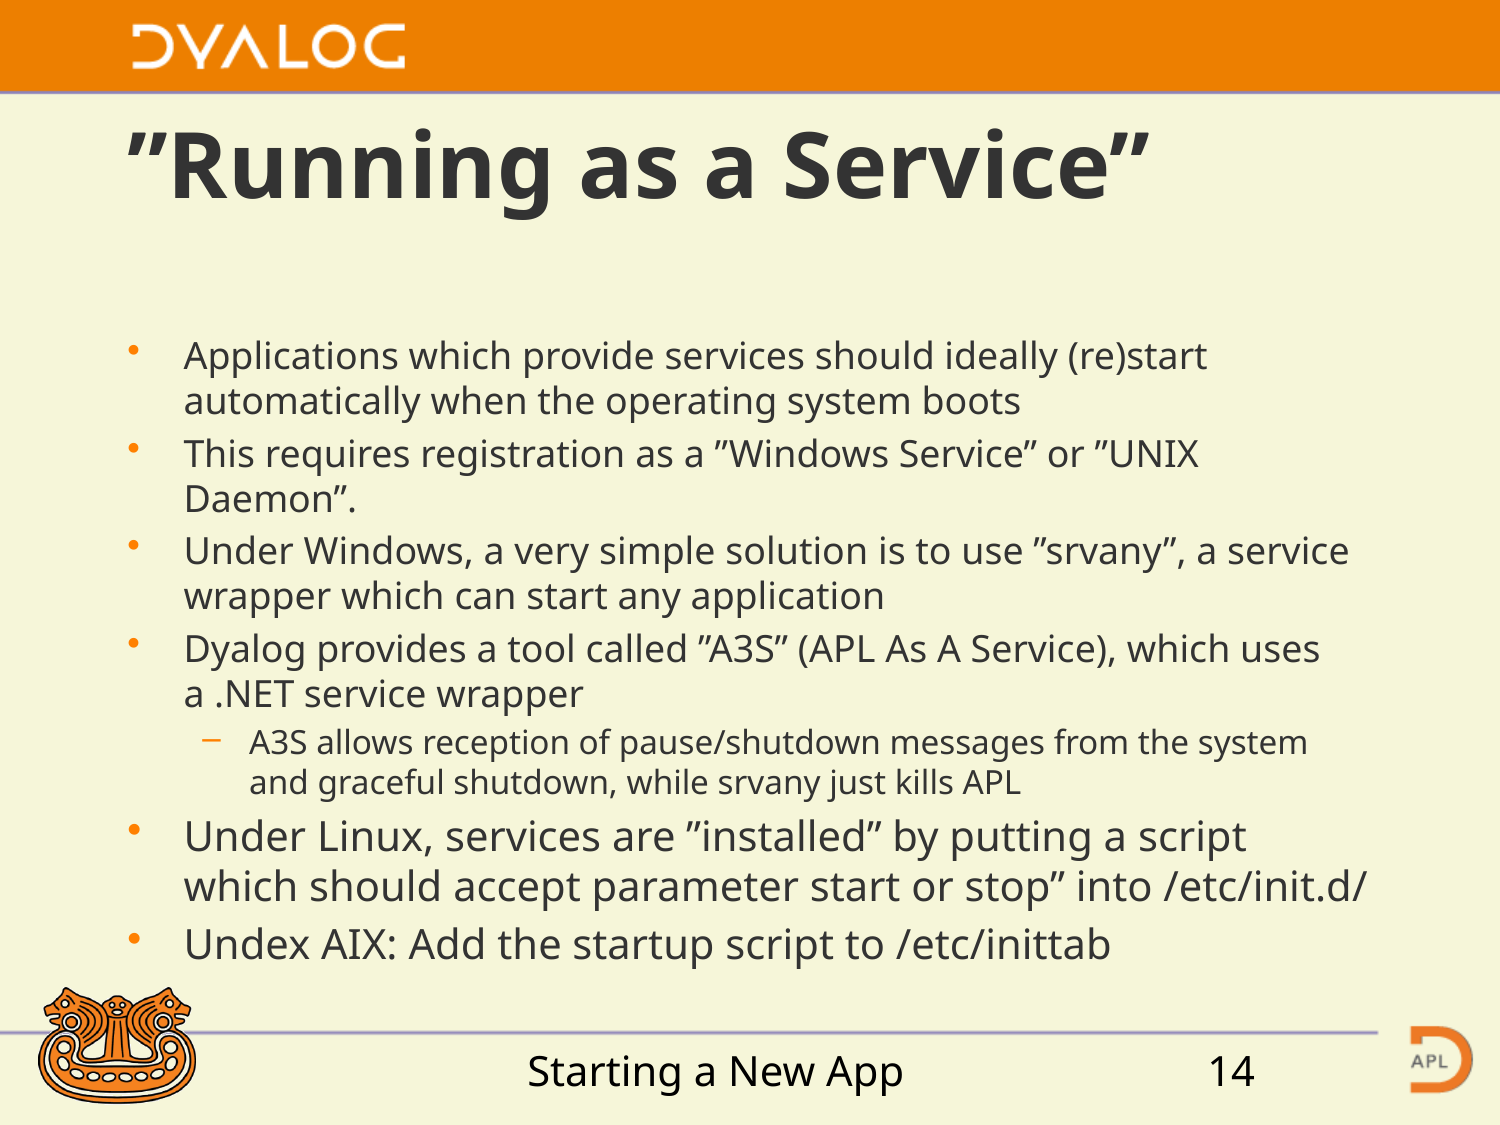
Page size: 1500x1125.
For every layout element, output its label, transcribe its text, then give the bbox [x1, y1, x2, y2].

slide_number [112, 1037, 425, 1113]
picture [0, 0, 1500, 1125]
list Applications which provide services should ideally (re)start automatically when the operating system boots This requires registration as a ”Windows Service” or ”UNIX Daemon”. Under Windows, a very simple solution is to use ”srvany”, a service wrapper which can start any application Dyalog provides a tool called ”A3S” (APL As A Service), which uses a .NET service wrapper A3S allows reception of pause/shutdown messages from the system and graceful shutdown, while srvany just kills APL Under Linux, services are ”installed” by putting a script which should accept parameter start or stop” into /etc/init.d/ Undex AIX: Add the startup script to /etc/inittab [112, 324, 1388, 1000]
slide_number 14 [1074, 1037, 1388, 1113]
footer Starting a New App [512, 1037, 988, 1113]
title ”Running as a Service” [112, 99, 1388, 288]
